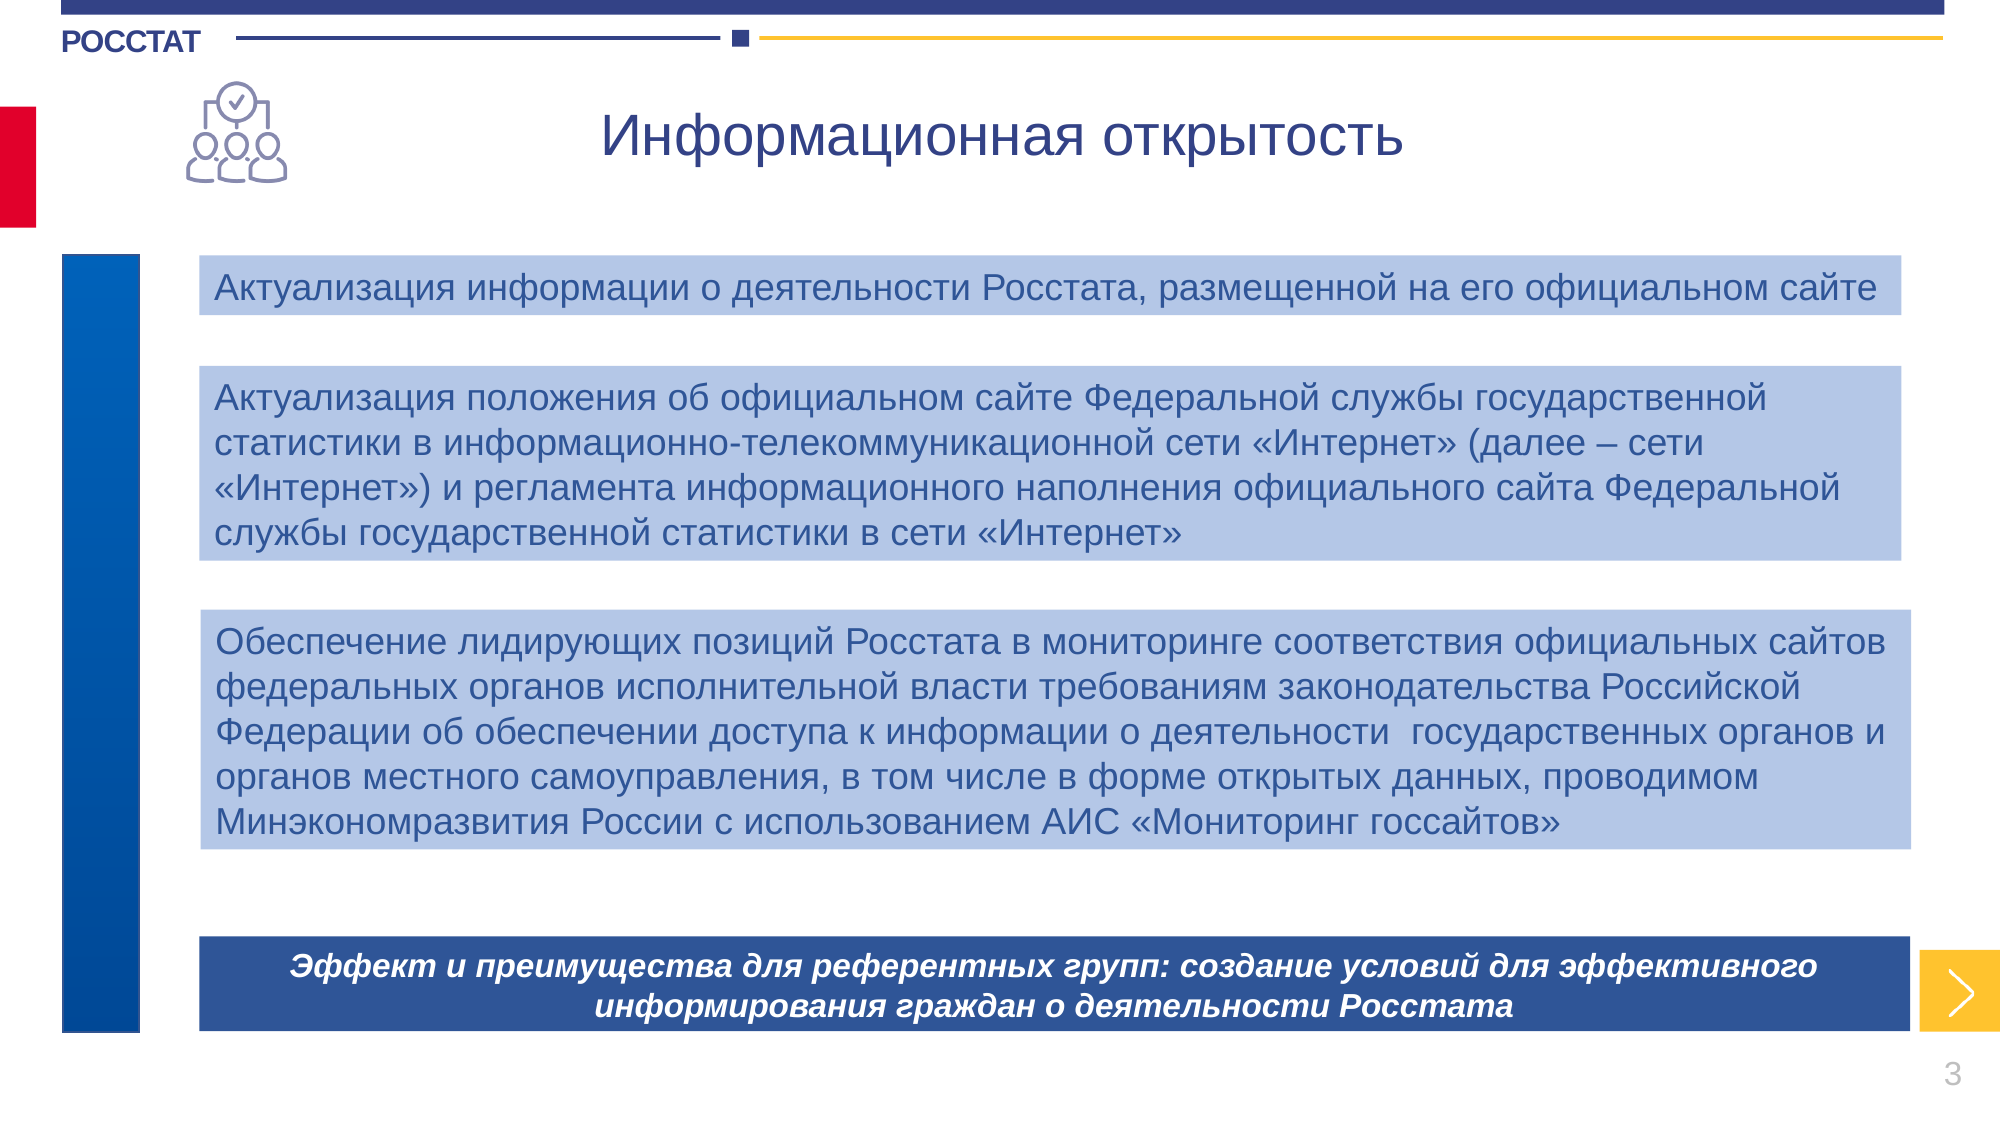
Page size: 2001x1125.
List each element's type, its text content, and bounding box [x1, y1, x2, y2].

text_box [1919, 949, 2000, 1032]
text_box Эффект и преимущества для референтных групп: создание условий для эффективного информирования граждан о деятельности Росстата [199, 936, 1911, 1032]
picture [177, 72, 296, 191]
text_box Актуализация положения об официальном сайте Федеральной службы государственной статистики в информационно-телекоммуникационной сети «Интернет» (далее – сети «Интернет») и регламента информационного наполнения официального сайта Федеральной службы государственной статистики в сети «Интернет» [199, 365, 1902, 561]
text_box Актуализация информации о деятельности Росстата, размещенной на его официальном сайте [199, 255, 1902, 316]
list Информационная открытость [187, 89, 1818, 220]
text_box Обеспечение лидирующих позиций Росстата в мониторинге соответствия официальных сайтов федеральных органов исполнительной власти требованиям законодательства Российской Федерации об обеспечении доступа к информации о деятельности государственных органов и органов местного самоуправления, в том числе в форме открытых данных, проводимом Минэкономразвития России с использованием АИС «Мониторинг госсайтов» [200, 609, 1912, 850]
slide_number 3 [1527, 1042, 1978, 1103]
text_box [62, 254, 140, 1033]
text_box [236, 29, 1943, 73]
